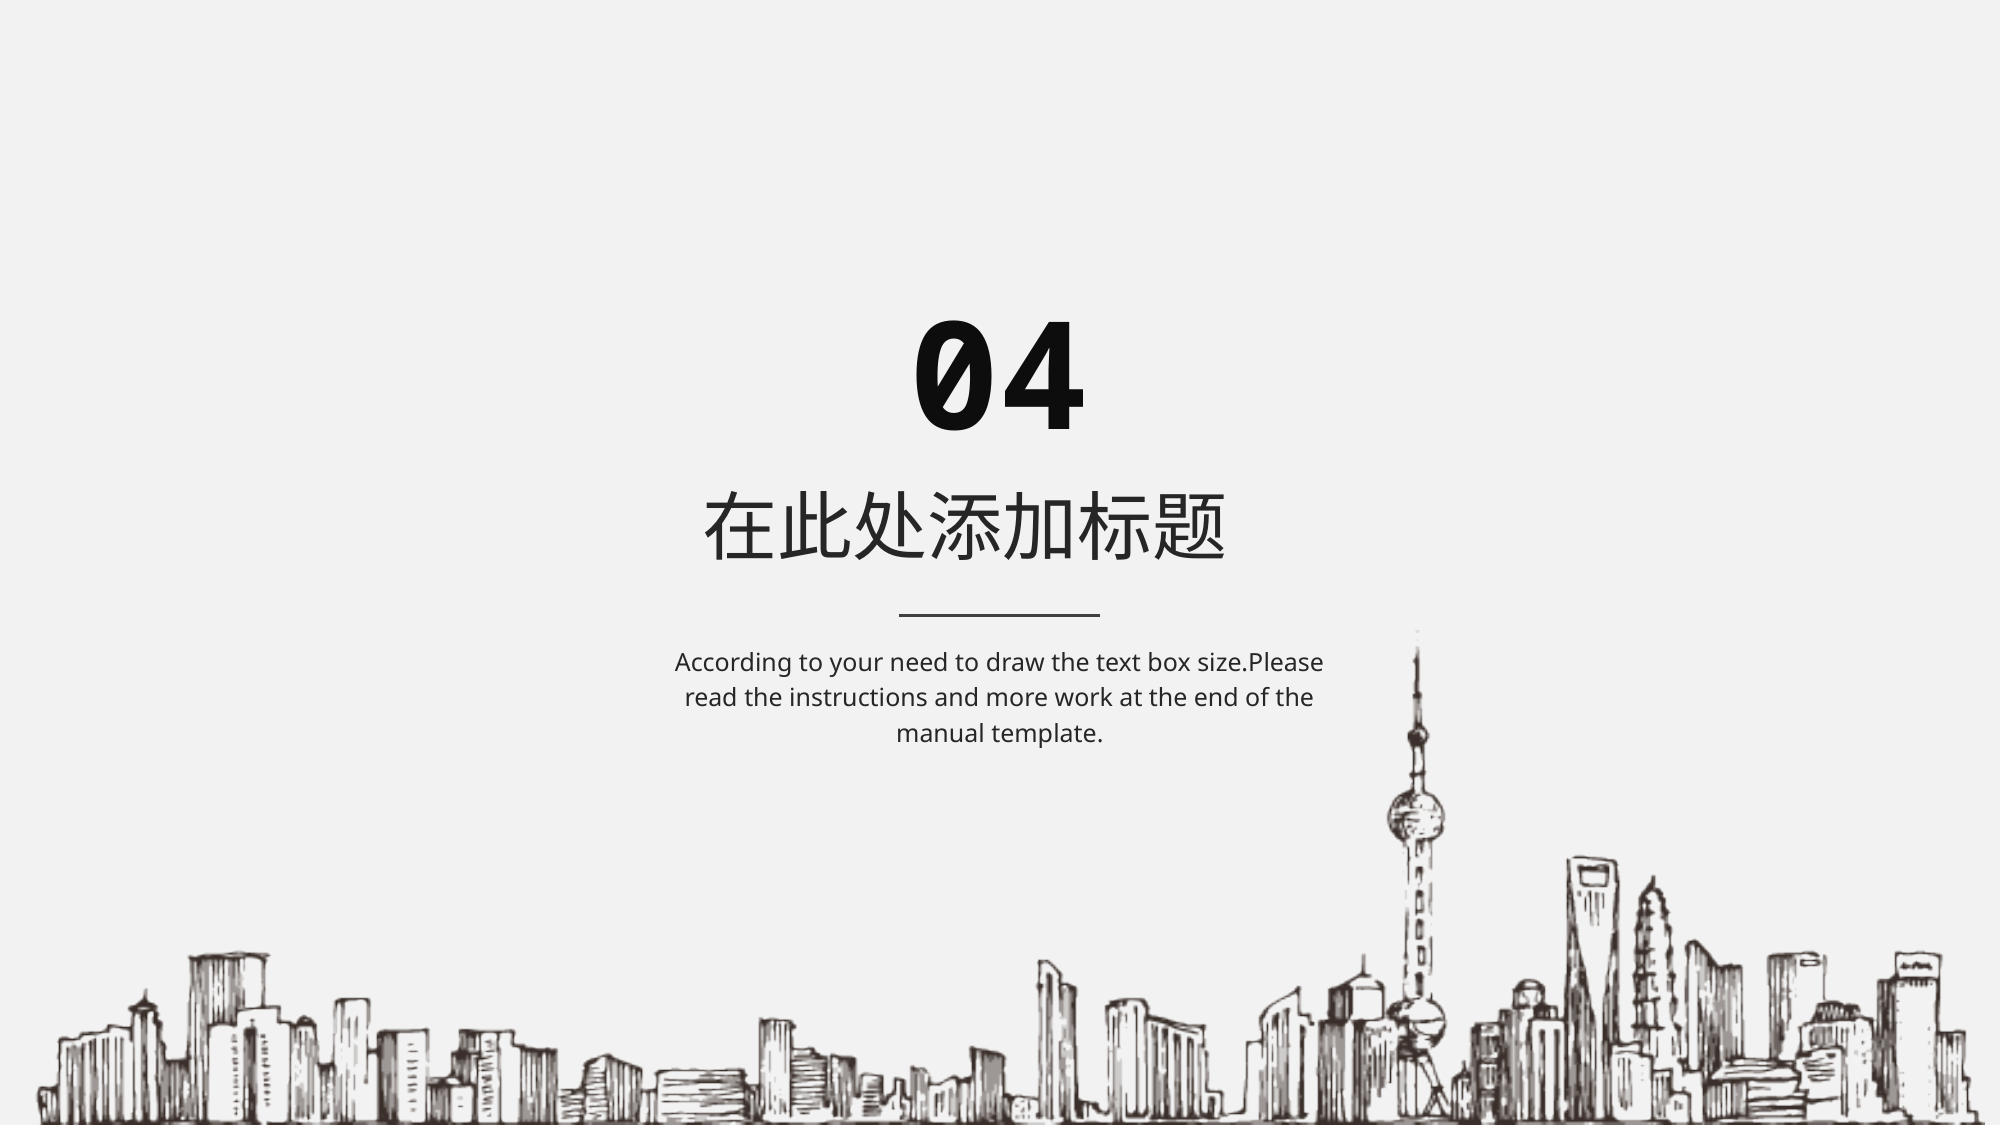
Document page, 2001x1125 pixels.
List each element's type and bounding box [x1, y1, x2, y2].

picture [0, 630, 1985, 1125]
text_box [632, 272, 1367, 754]
